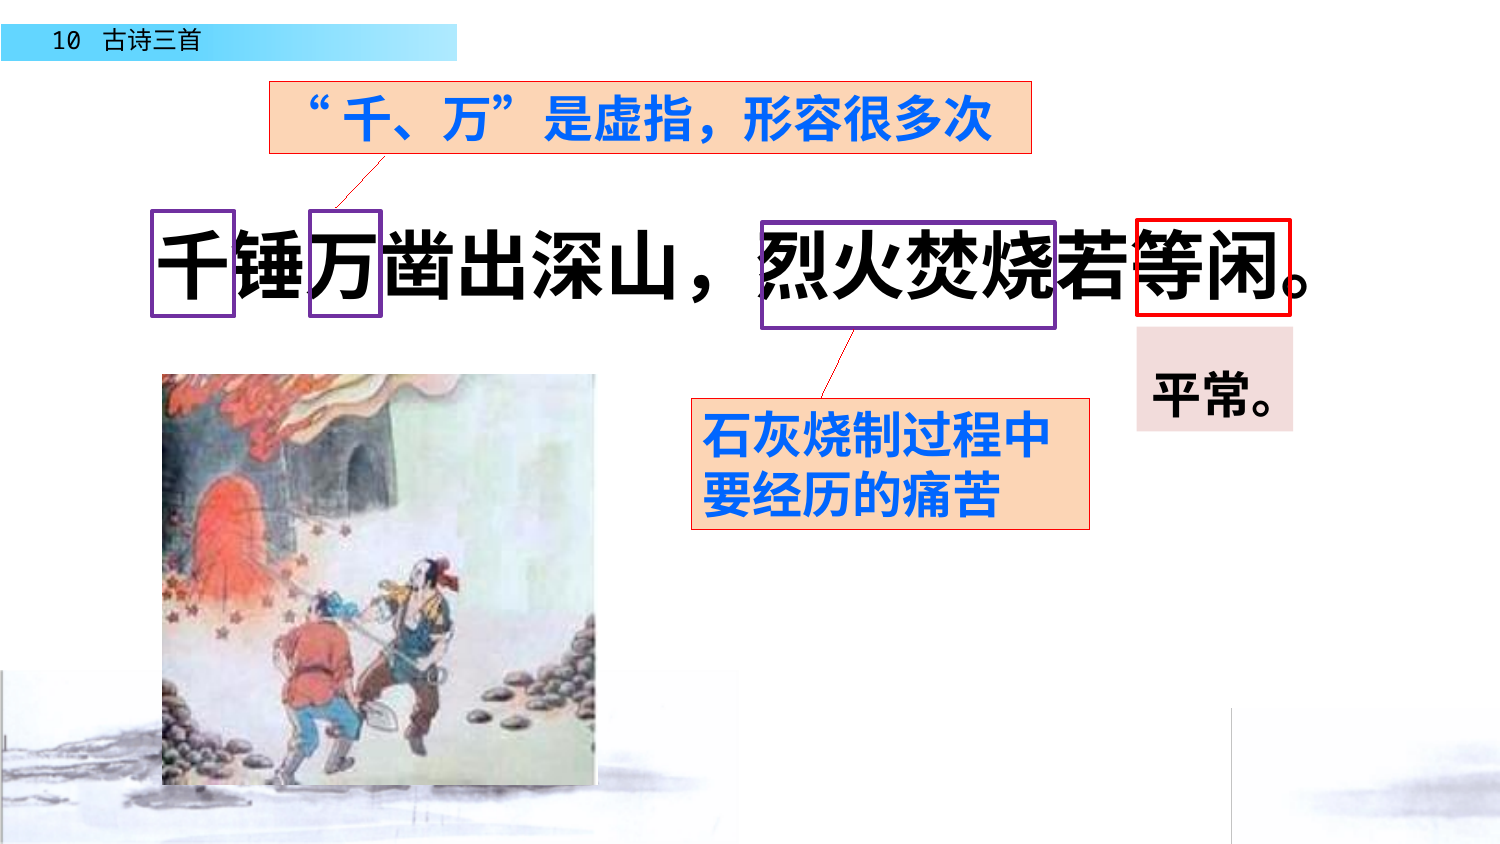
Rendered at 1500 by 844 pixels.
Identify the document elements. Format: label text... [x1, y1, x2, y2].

text_box 平常。 [1136, 326, 1294, 432]
text_box 千锤万凿出深山，烈火焚烧若等闲。 [140, 210, 150, 316]
text_box [150, 209, 236, 318]
text_box “千、万”是虚指，形容很多次 [269, 81, 1032, 154]
text_box [760, 220, 1057, 330]
text_box [1135, 218, 1292, 317]
text_box [308, 209, 383, 318]
text_box 石灰烧制过程中要经历的痛苦 [691, 329, 1090, 530]
text_box 千锤万凿出深山，烈火焚烧若等闲。 [236, 210, 308, 316]
picture [1230, 708, 1500, 844]
picture [0, 374, 739, 844]
text_box 千锤万凿出深山，烈火焚烧若等闲。 [383, 210, 1313, 316]
